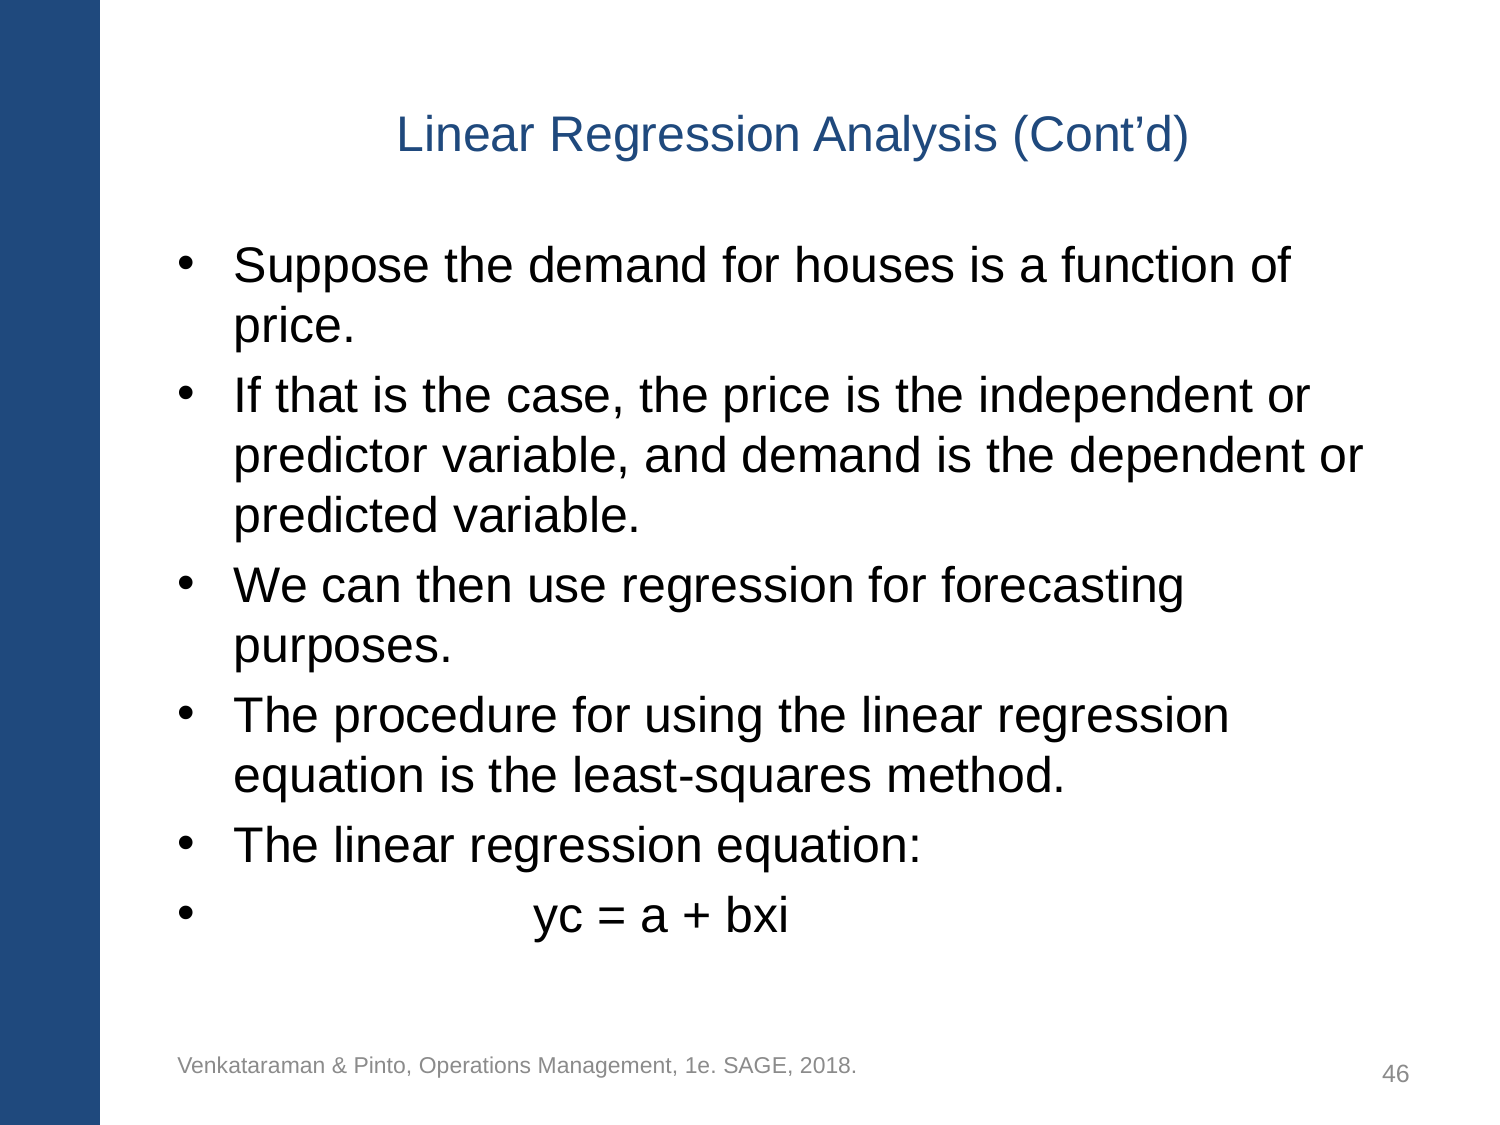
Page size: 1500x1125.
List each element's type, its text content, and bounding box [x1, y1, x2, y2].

list Suppose the demand for houses is a function of price. If that is the case, the price is the independent or predictor variable, and demand is the dependent or predicted variable. We can then use regression for forecasting purposes. The procedure for using the linear regression equation is the least-squares method. The linear regression equation: yc = a + bxi [162, 224, 1425, 1025]
footer Venkataraman & Pinto, Operations Management, 1e. SAGE, 2018. [162, 1042, 1313, 1103]
title Linear Regression Analysis (Cont’d) [162, 37, 1425, 224]
slide_number 46 [1350, 1042, 1425, 1103]
